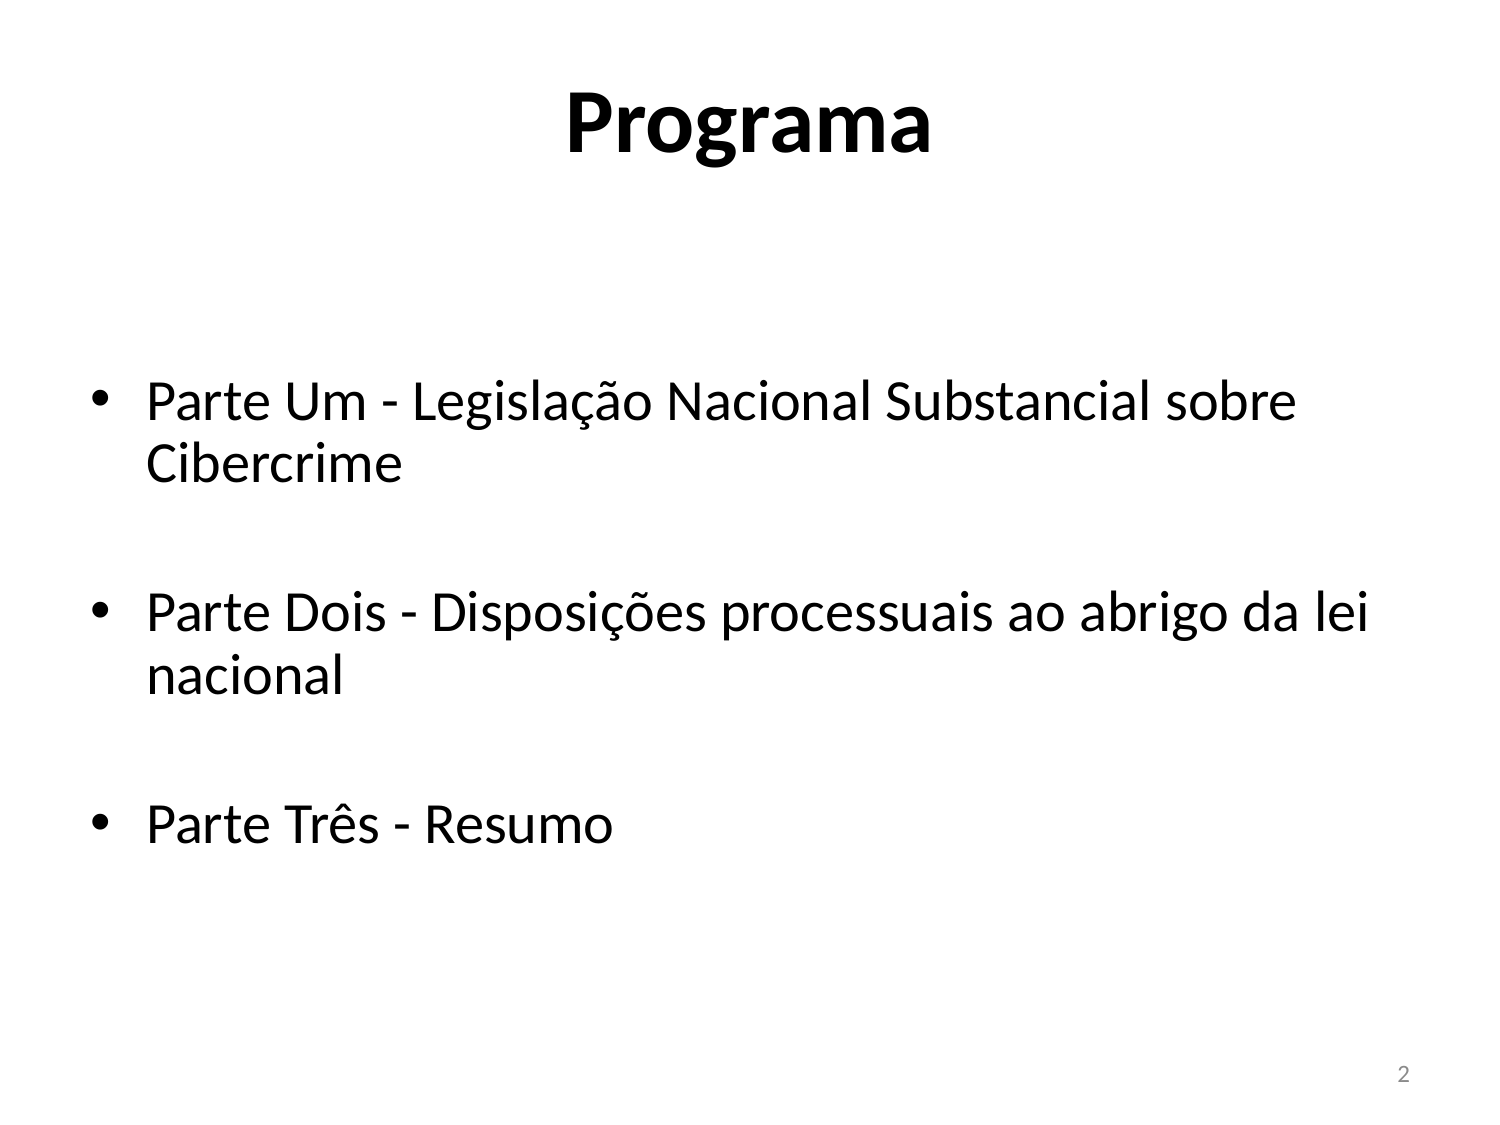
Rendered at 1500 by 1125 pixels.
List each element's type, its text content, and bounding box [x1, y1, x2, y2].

list Parte Um - Legislação Nacional Substancial sobre Cibercrime Parte Dois - Disposições processuais ao abrigo da lei nacional Parte Três - Resumo [75, 280, 1436, 1000]
title Programa [75, 45, 1425, 187]
slide_number 2 [1074, 1042, 1425, 1103]
